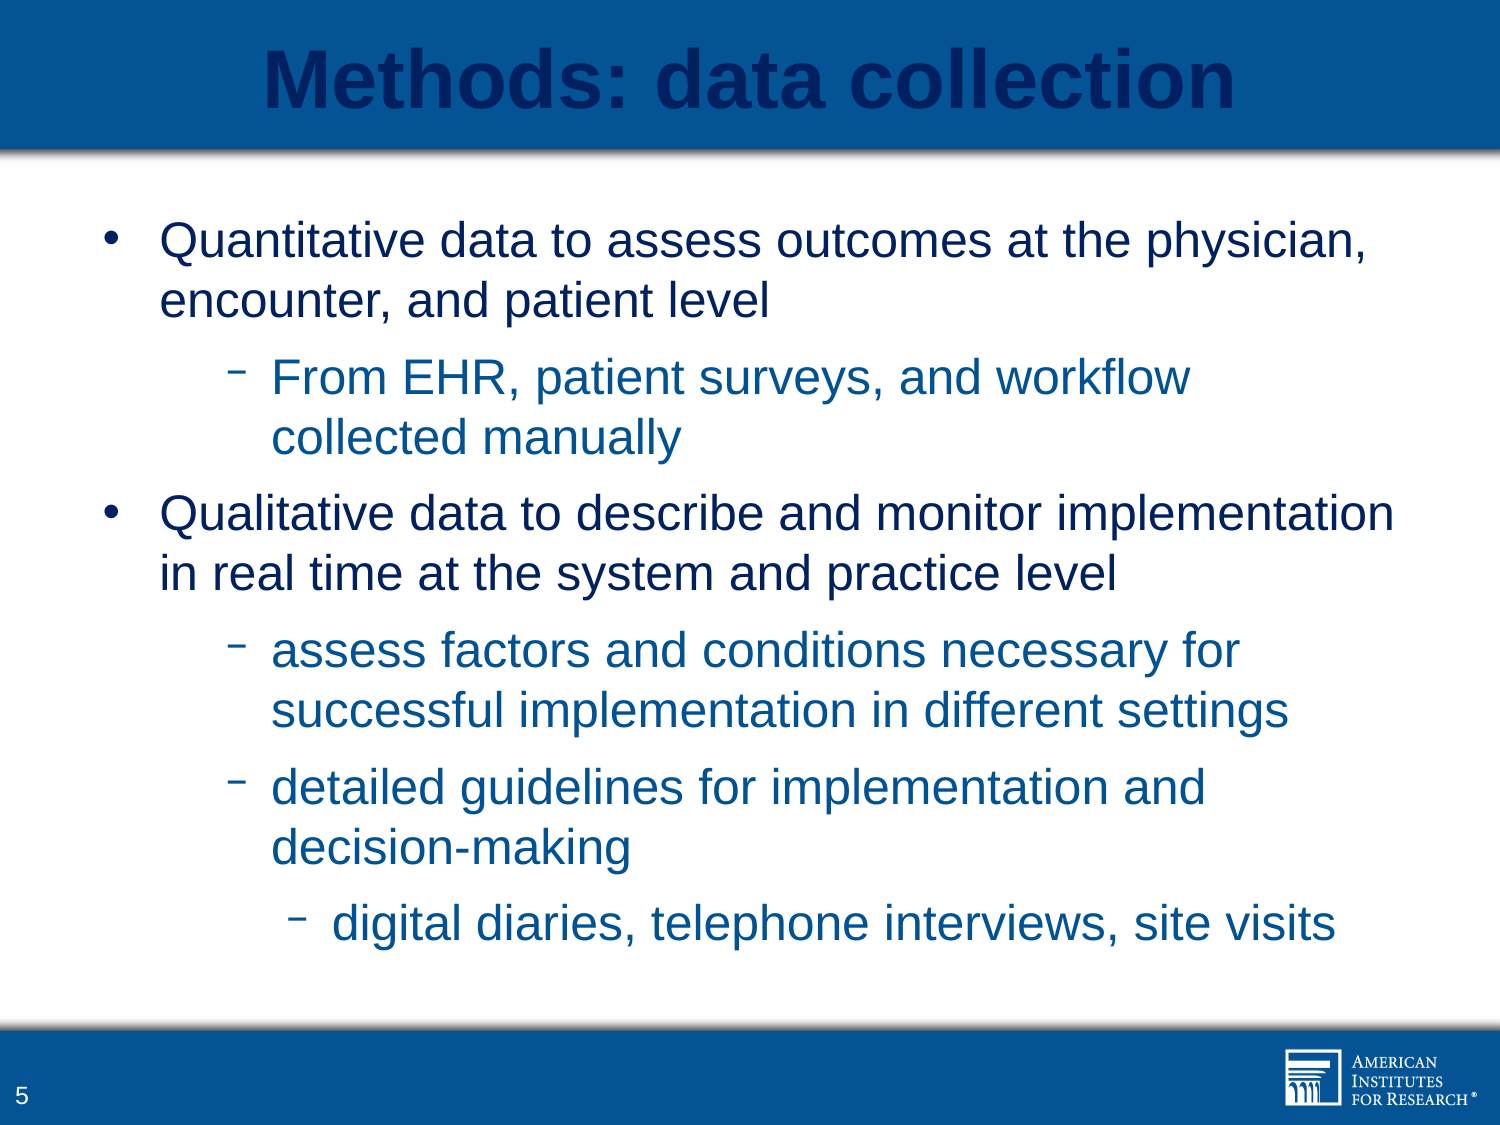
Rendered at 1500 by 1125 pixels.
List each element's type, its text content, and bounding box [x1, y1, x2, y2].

title Methods: data collection [37, 0, 1463, 151]
subtitle Quantitative data to assess outcomes at the physician, encounter, and patient level From EHR, patient surveys, and workflow collected manually Qualitative data to describe and monitor implementation in real time at the system and practice level assess factors and conditions necessary for successful implementation in different settings detailed guidelines for implementation and decision-making digital diaries, telephone interviews, site visits [87, 199, 1413, 914]
picture [0, 0, 1500, 1125]
slide_number 5 [0, 1065, 350, 1125]
